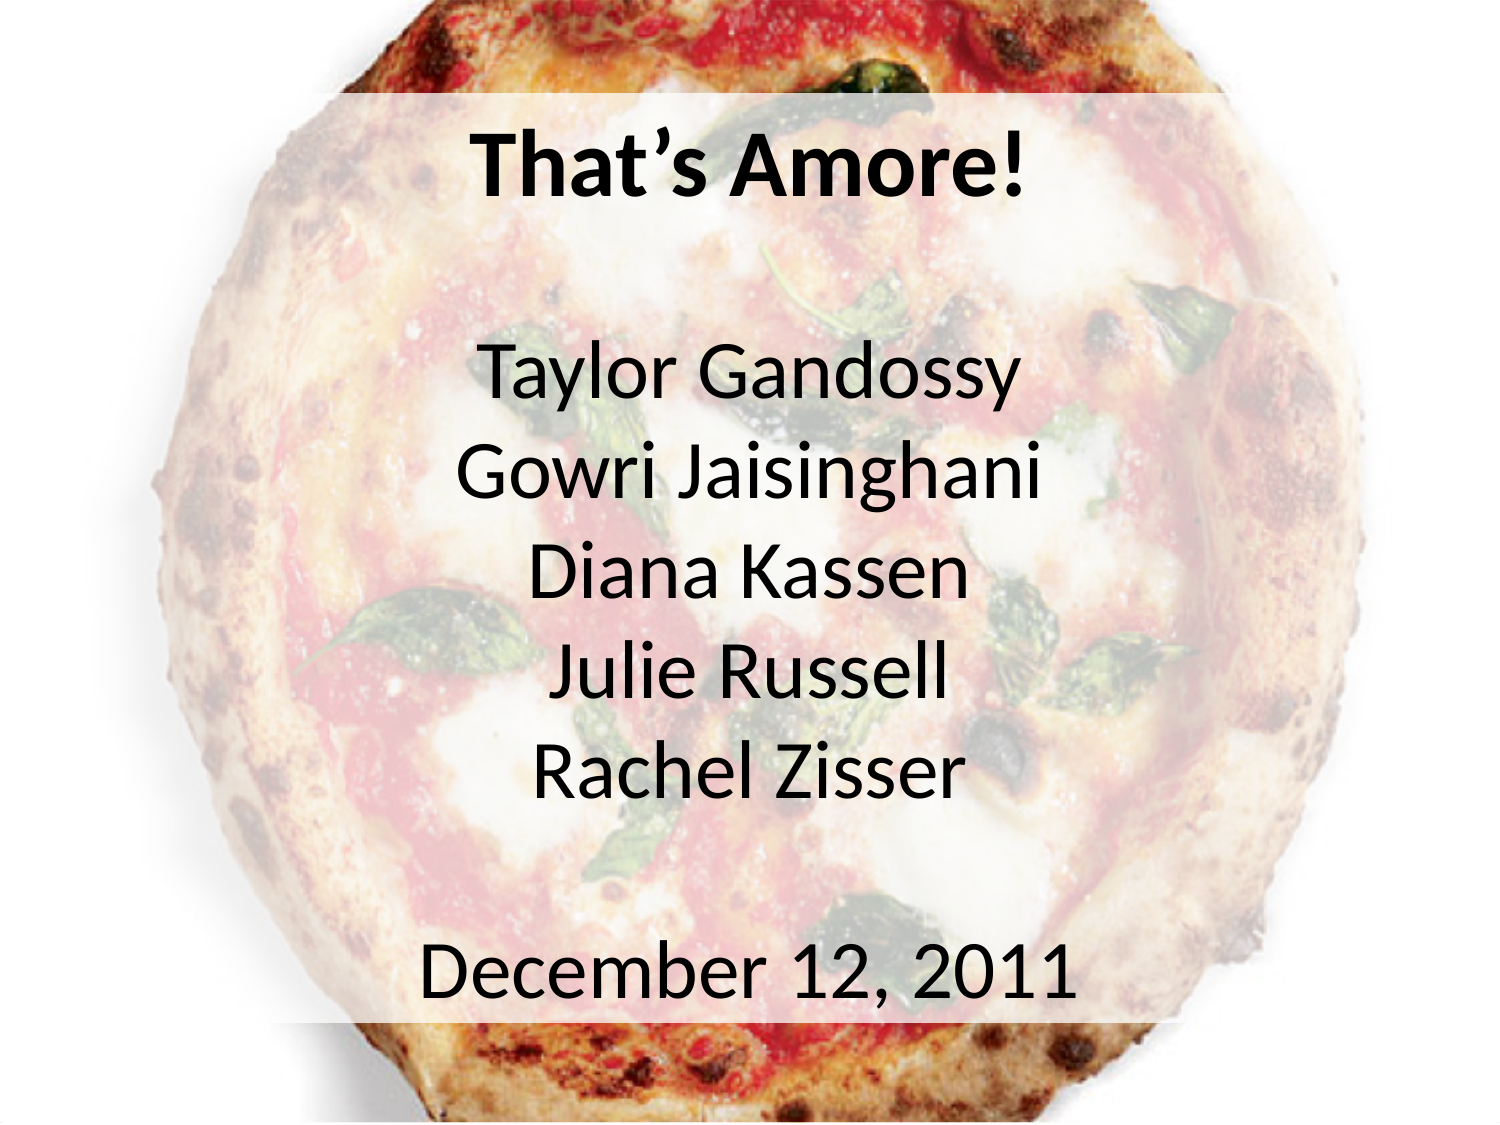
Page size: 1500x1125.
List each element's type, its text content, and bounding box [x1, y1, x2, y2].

picture [0, 0, 1500, 1125]
text_box That’s Amore! Taylor Gandossy Gowri Jaisinghani Diana Kassen Julie Russell Rachel Zisser December 12, 2011 [62, 93, 1438, 1023]
